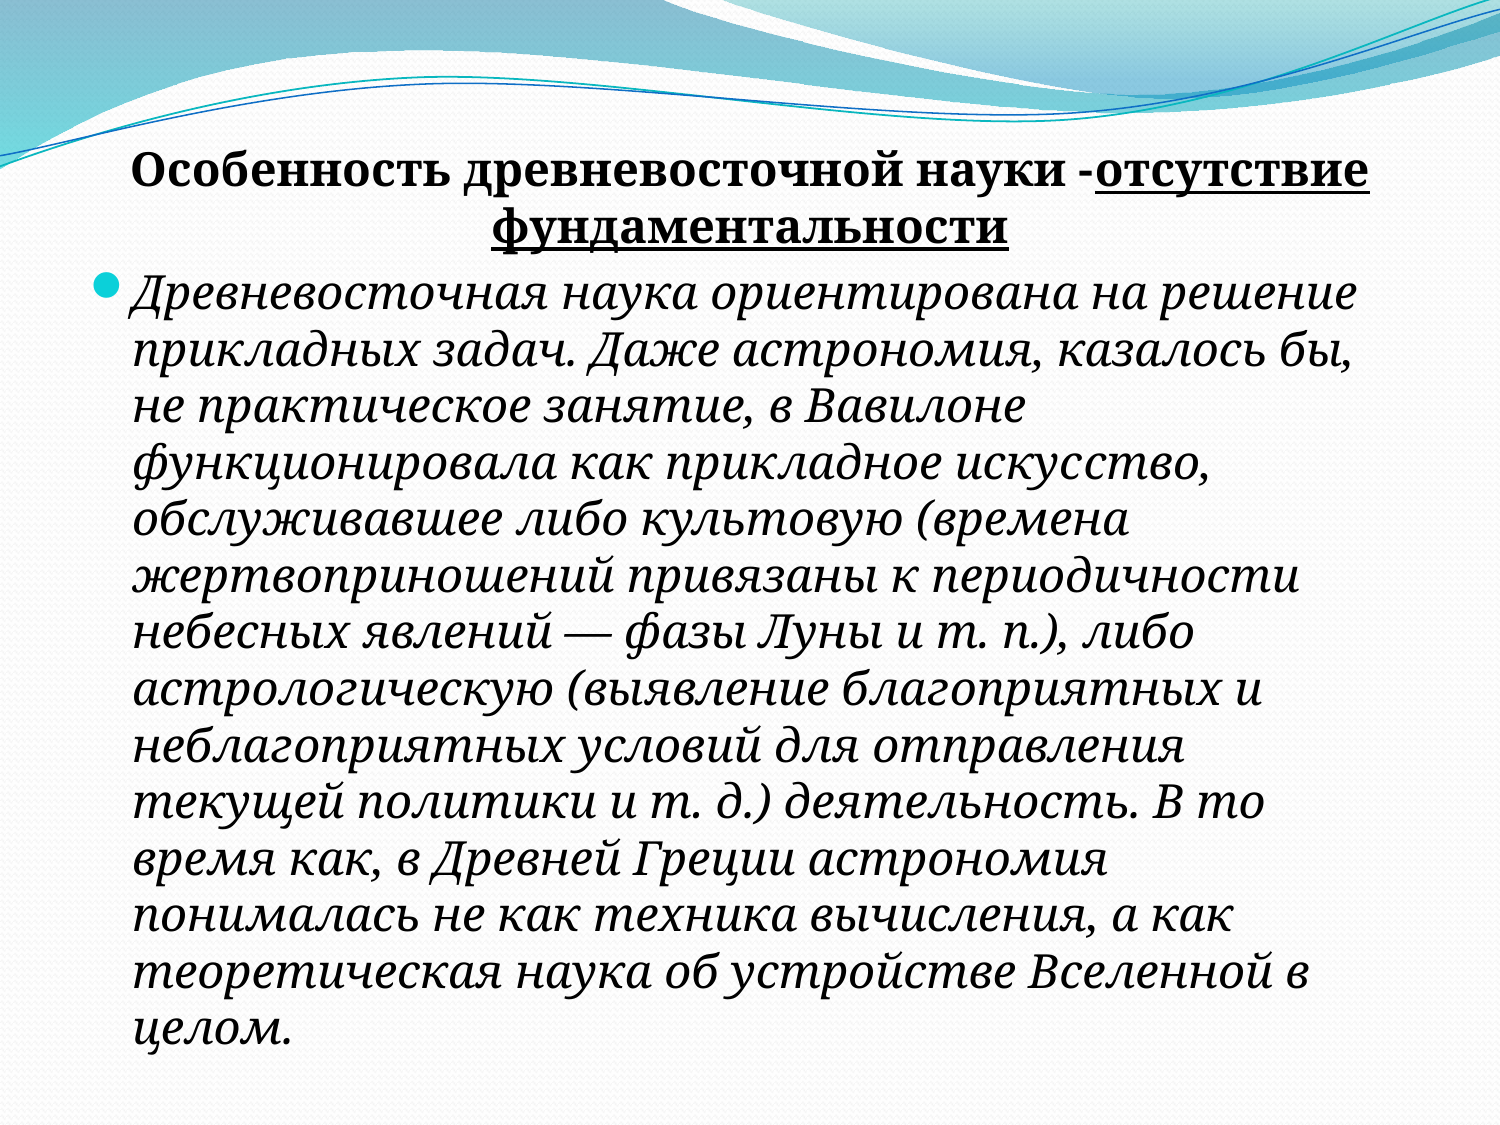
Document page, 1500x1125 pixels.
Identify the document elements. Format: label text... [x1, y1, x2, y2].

list Особенность древневосточной науки -отсутствие фундаментальности Древневосточная наука ориентирована на решение прикладных задач. Даже астрономия, казалось бы, не практическое занятие, в Вавилоне функционировала как прикладное искус­ство, обслуживавшее либо культовую (времена жертвоприношений привязаны к периодичности небесных явлений — фазы Луны и т. п.), либо астрологическую (вы­явление благоприятных и неблагоприятных условий для отправления текущей политики и т. д.) деятельность. В то время как, в Древней Греции астрономия понималась не как техника вычисления, а как теоретическая наука об устройстве Вселенной в целом. [75, 66, 1425, 1071]
